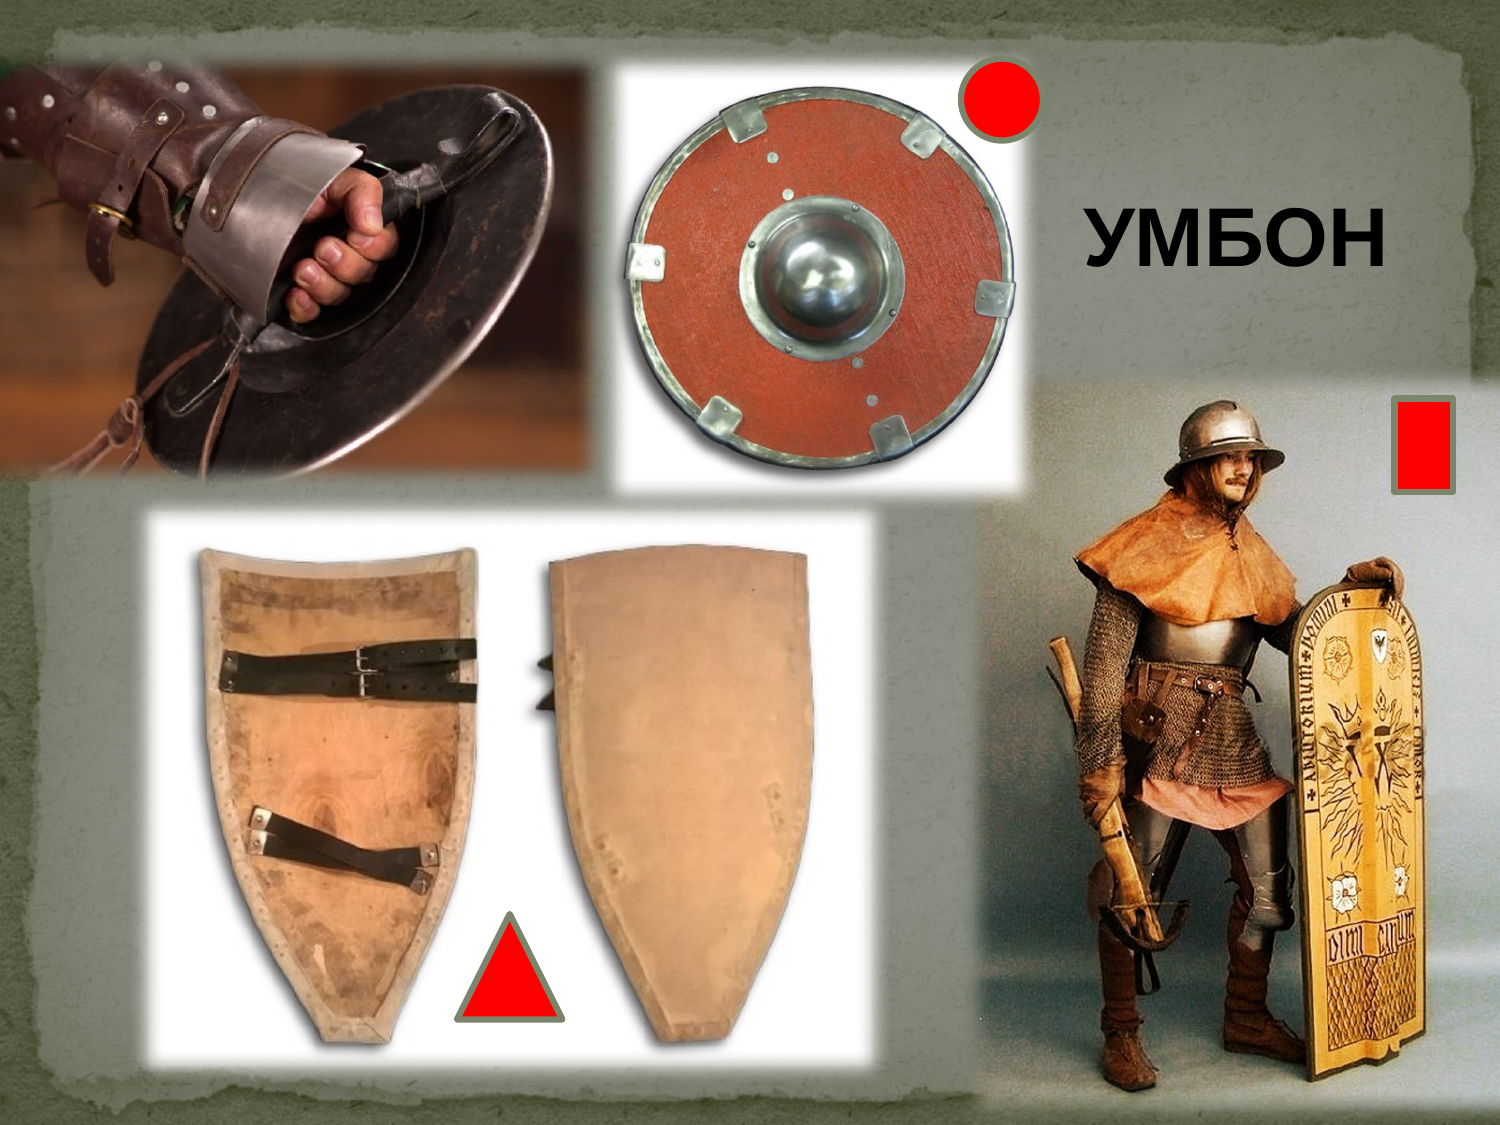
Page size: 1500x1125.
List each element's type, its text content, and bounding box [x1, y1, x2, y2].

picture [130, 493, 892, 1086]
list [0, 49, 588, 489]
picture [962, 365, 1500, 1124]
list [600, 49, 1041, 510]
text_box УМБОН [1068, 175, 1404, 291]
